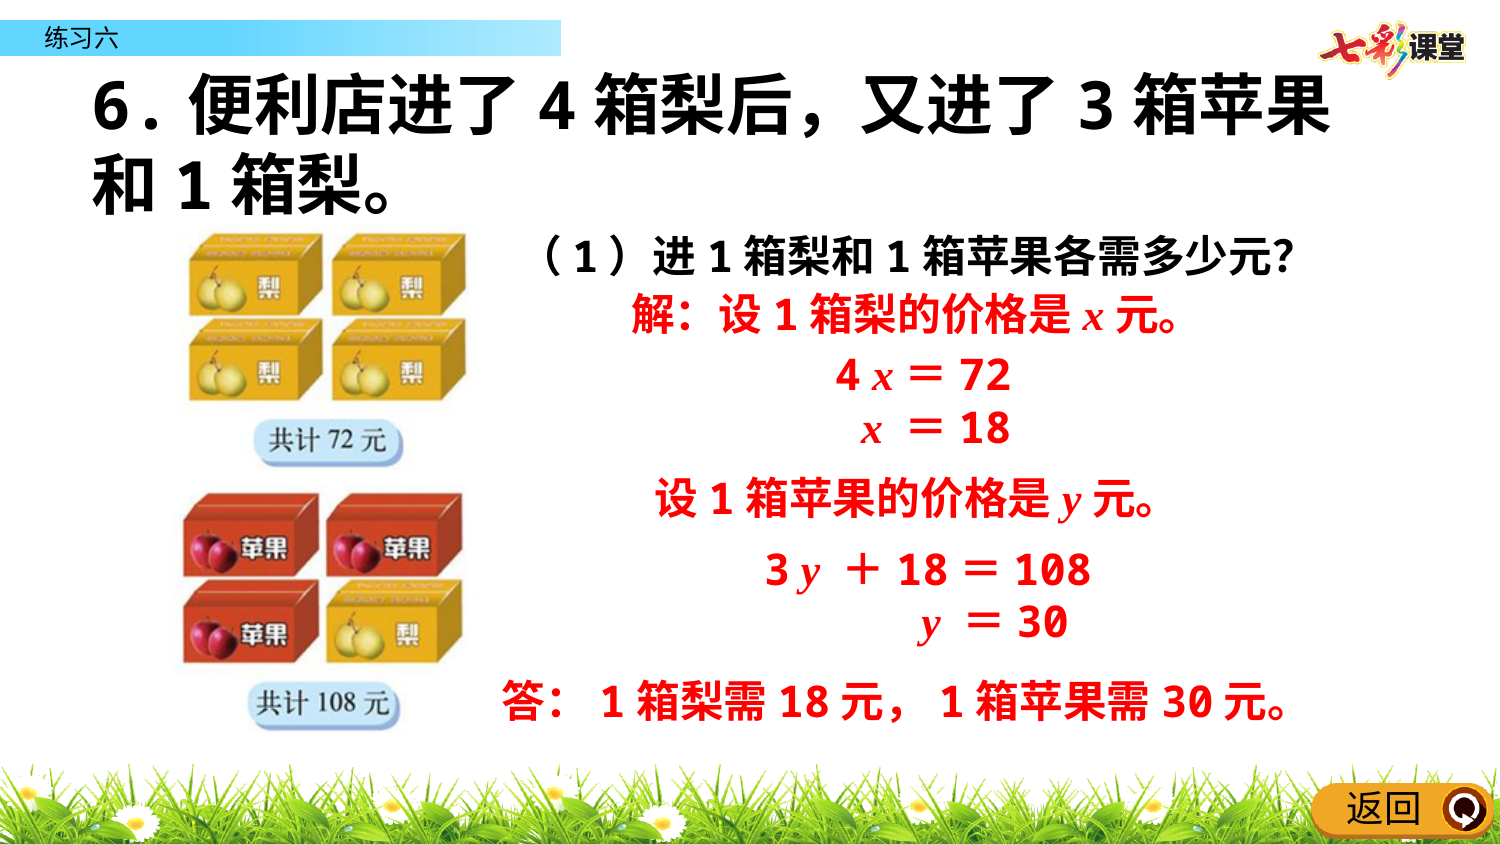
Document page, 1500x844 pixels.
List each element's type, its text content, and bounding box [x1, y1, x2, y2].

text_box 答：1箱梨需18元，1箱苹果需30元。 [491, 666, 1327, 734]
text_box 3 y ＋18＝108 y ＝30 [748, 534, 1107, 654]
text_box 设1箱苹果的价格是y元。 [639, 463, 1195, 531]
text_box （1）进1箱梨和1箱苹果各需多少元？ [503, 221, 1331, 289]
text_box 4 x＝72 x ＝18 [820, 339, 1026, 460]
text_box 6.便利店进了4箱梨后，又进了3箱苹果和1箱梨。 [76, 55, 1386, 231]
picture [1316, 20, 1468, 80]
picture [170, 220, 479, 476]
picture [170, 485, 486, 733]
text_box 解：设1箱梨的价格是x元。 [616, 279, 1218, 347]
picture [0, 764, 1500, 844]
